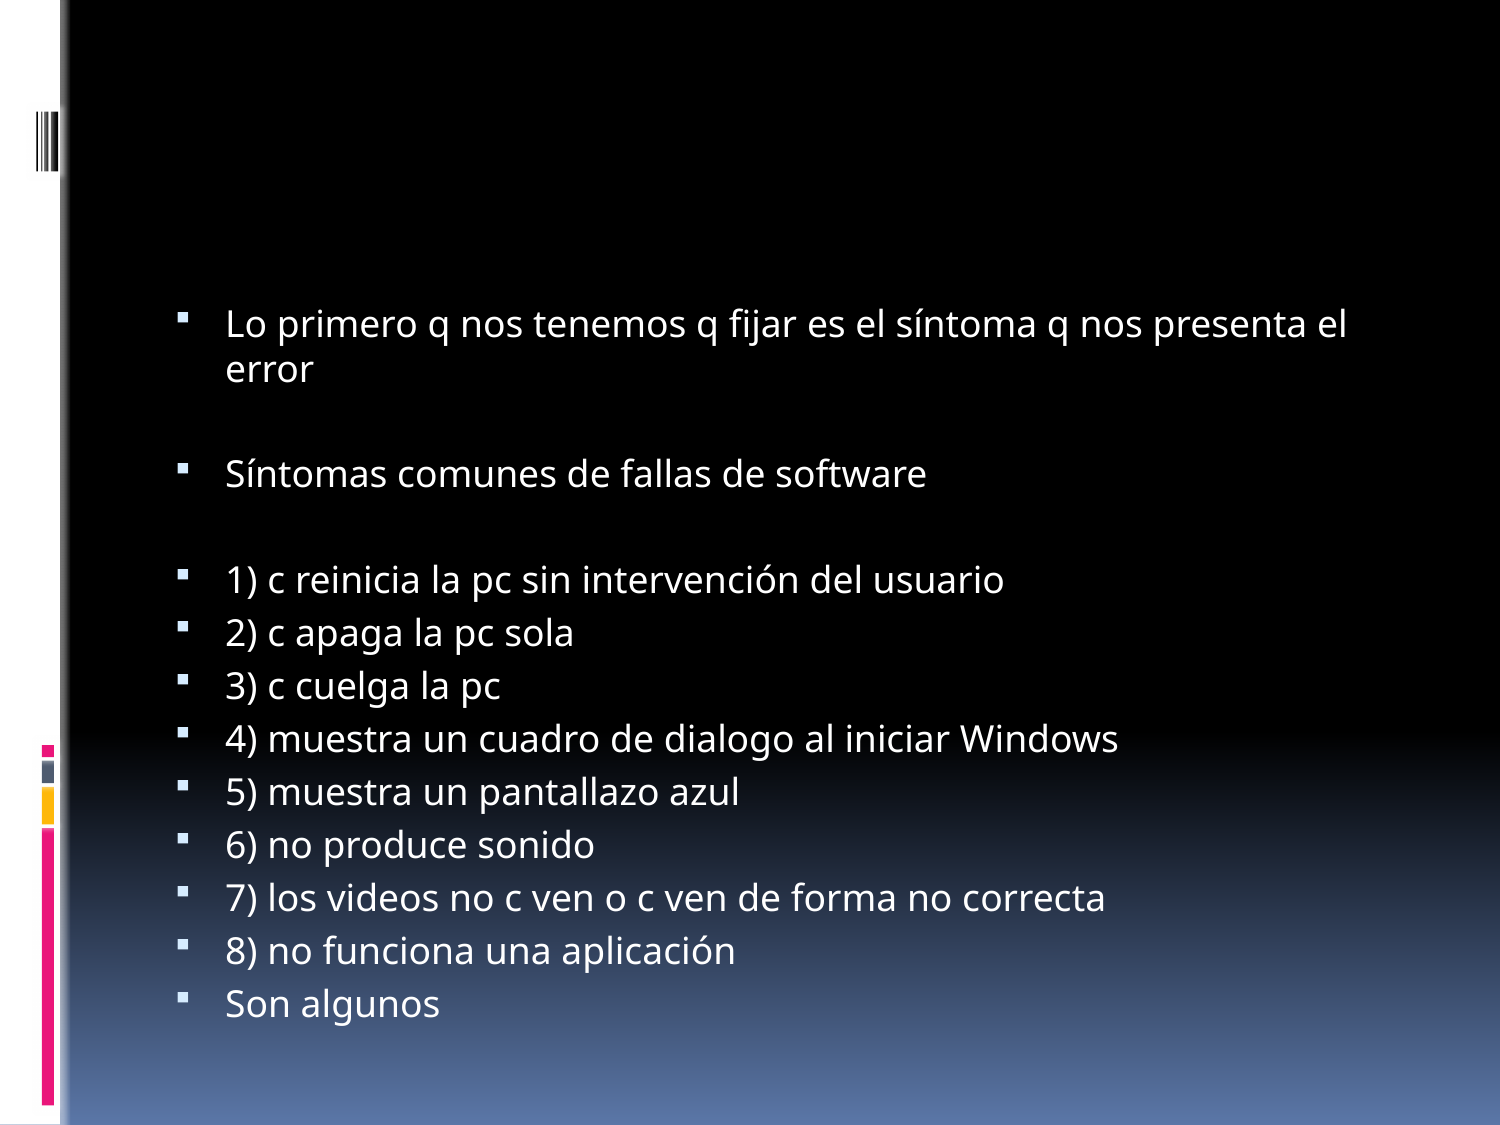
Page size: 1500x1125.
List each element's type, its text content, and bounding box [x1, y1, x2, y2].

list Lo primero q nos tenemos q fijar es el síntoma q nos presenta el error Síntomas comunes de fallas de software 1) c reinicia la pc sin intervención del usuario 2) c apaga la pc sola 3) c cuelga la pc 4) muestra un cuadro de dialogo al iniciar Windows 5) muestra un pantallazo azul 6) no produce sonido 7) los videos no c ven o c ven de forma no correcta 8) no funciona una aplicación Son algunos [150, 292, 1425, 1043]
